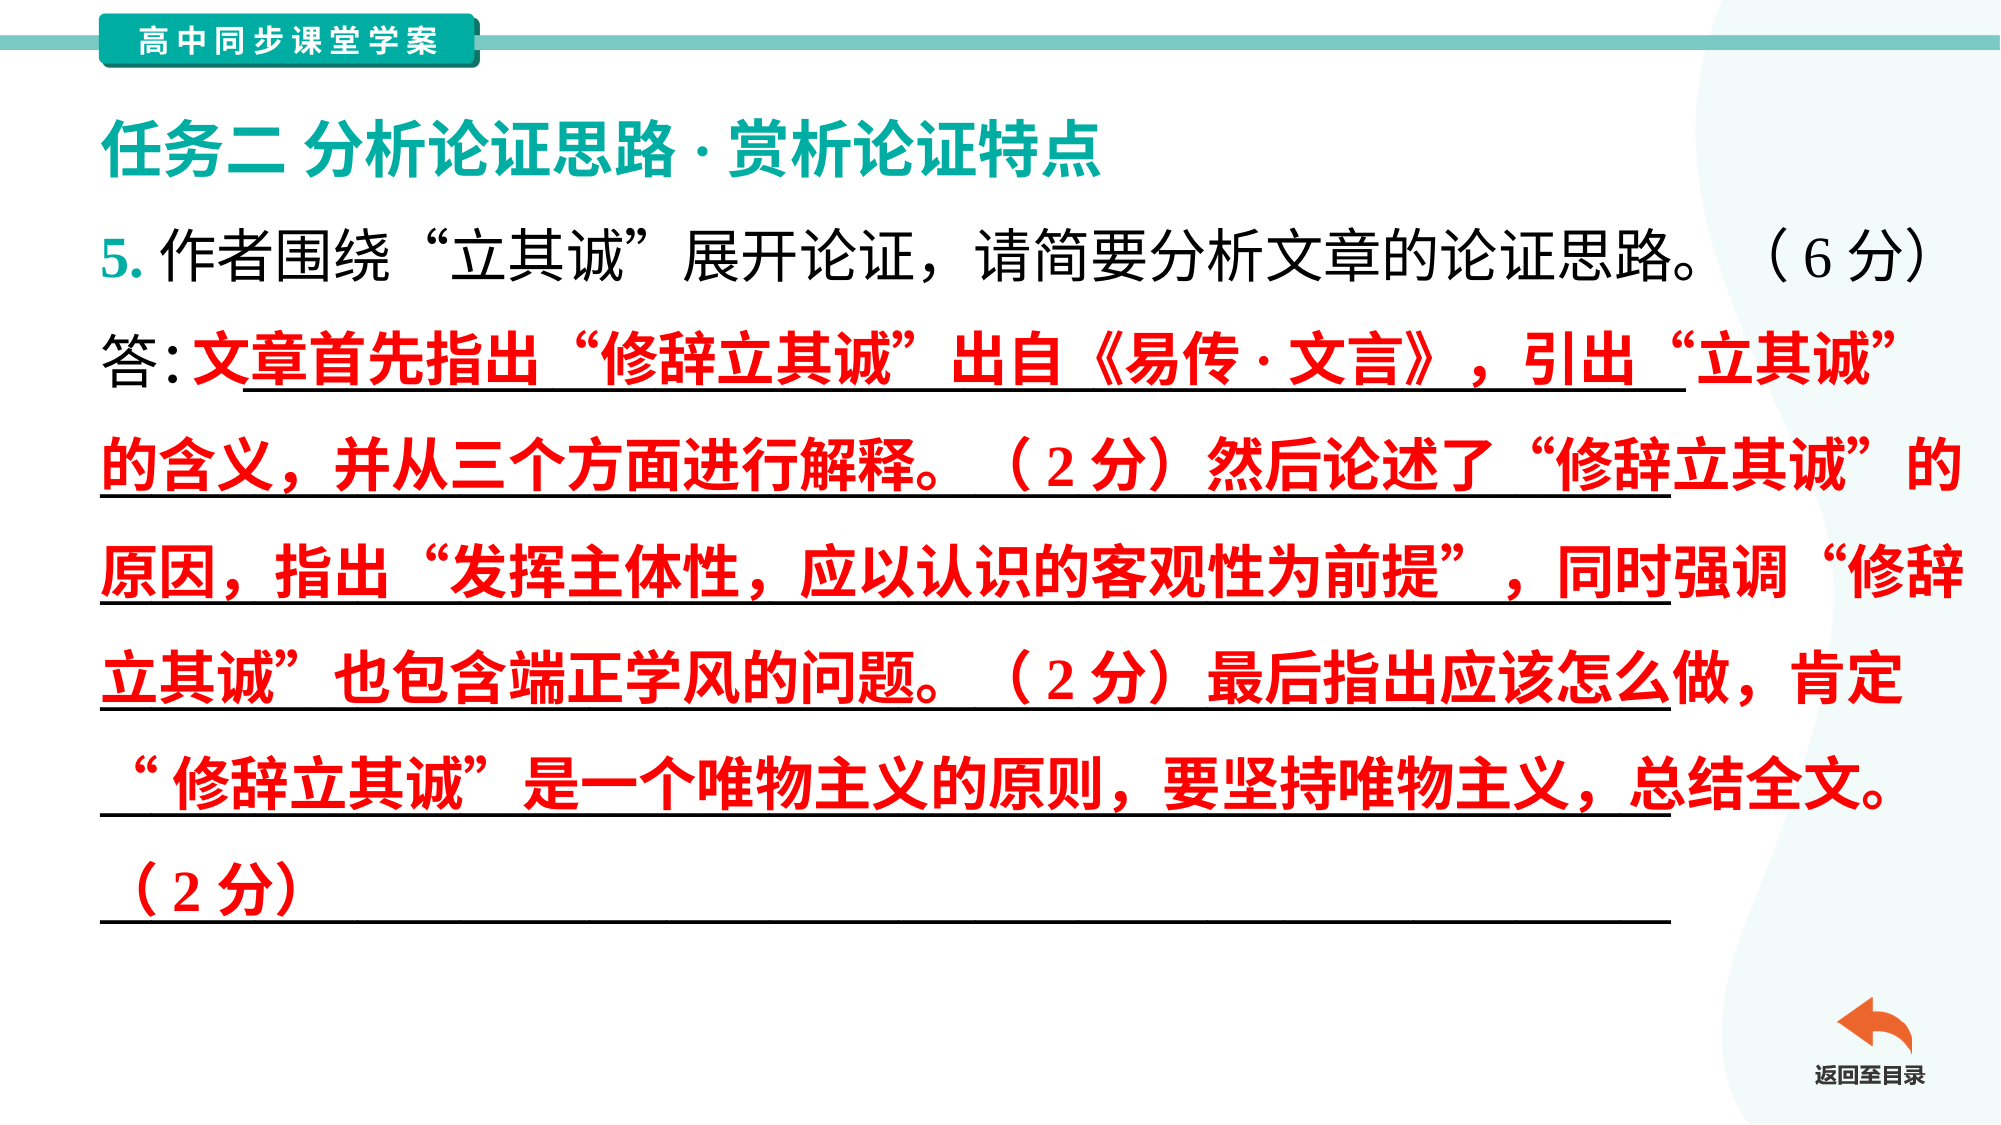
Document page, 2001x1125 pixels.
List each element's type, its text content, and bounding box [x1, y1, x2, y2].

picture [0, 0, 2000, 1125]
text_box 文章首先指出“修辞立其诚”出自《易传·文言》，引出“立其诚” 的含义，并从三个方面进行解释。（2分）然后论述了“修辞立其诚”的 原因，指出“发挥主体性，应以认识的客观性为前提”，同时强调“修辞 立其诚”也包含端正学风的问题。（2分）最后指出应该怎么做，肯定 “修辞立其诚”是一个唯物主义的原则，要坚持唯物主义，总结全文。 （2分） [100, 285, 1899, 924]
text_box 任务二 分析论证思路·赏析论证特点 [100, 76, 1899, 182]
text_box 5.作者围绕“立其诚”展开论证，请简要分析文章的论证思路。（6分） 答： ________________________________________________________ _____________________________________________________________ _____________________________________________________________ _____________________________________________________________ _____________________________________________________________ _____________________________________________________________ [100, 182, 1899, 285]
